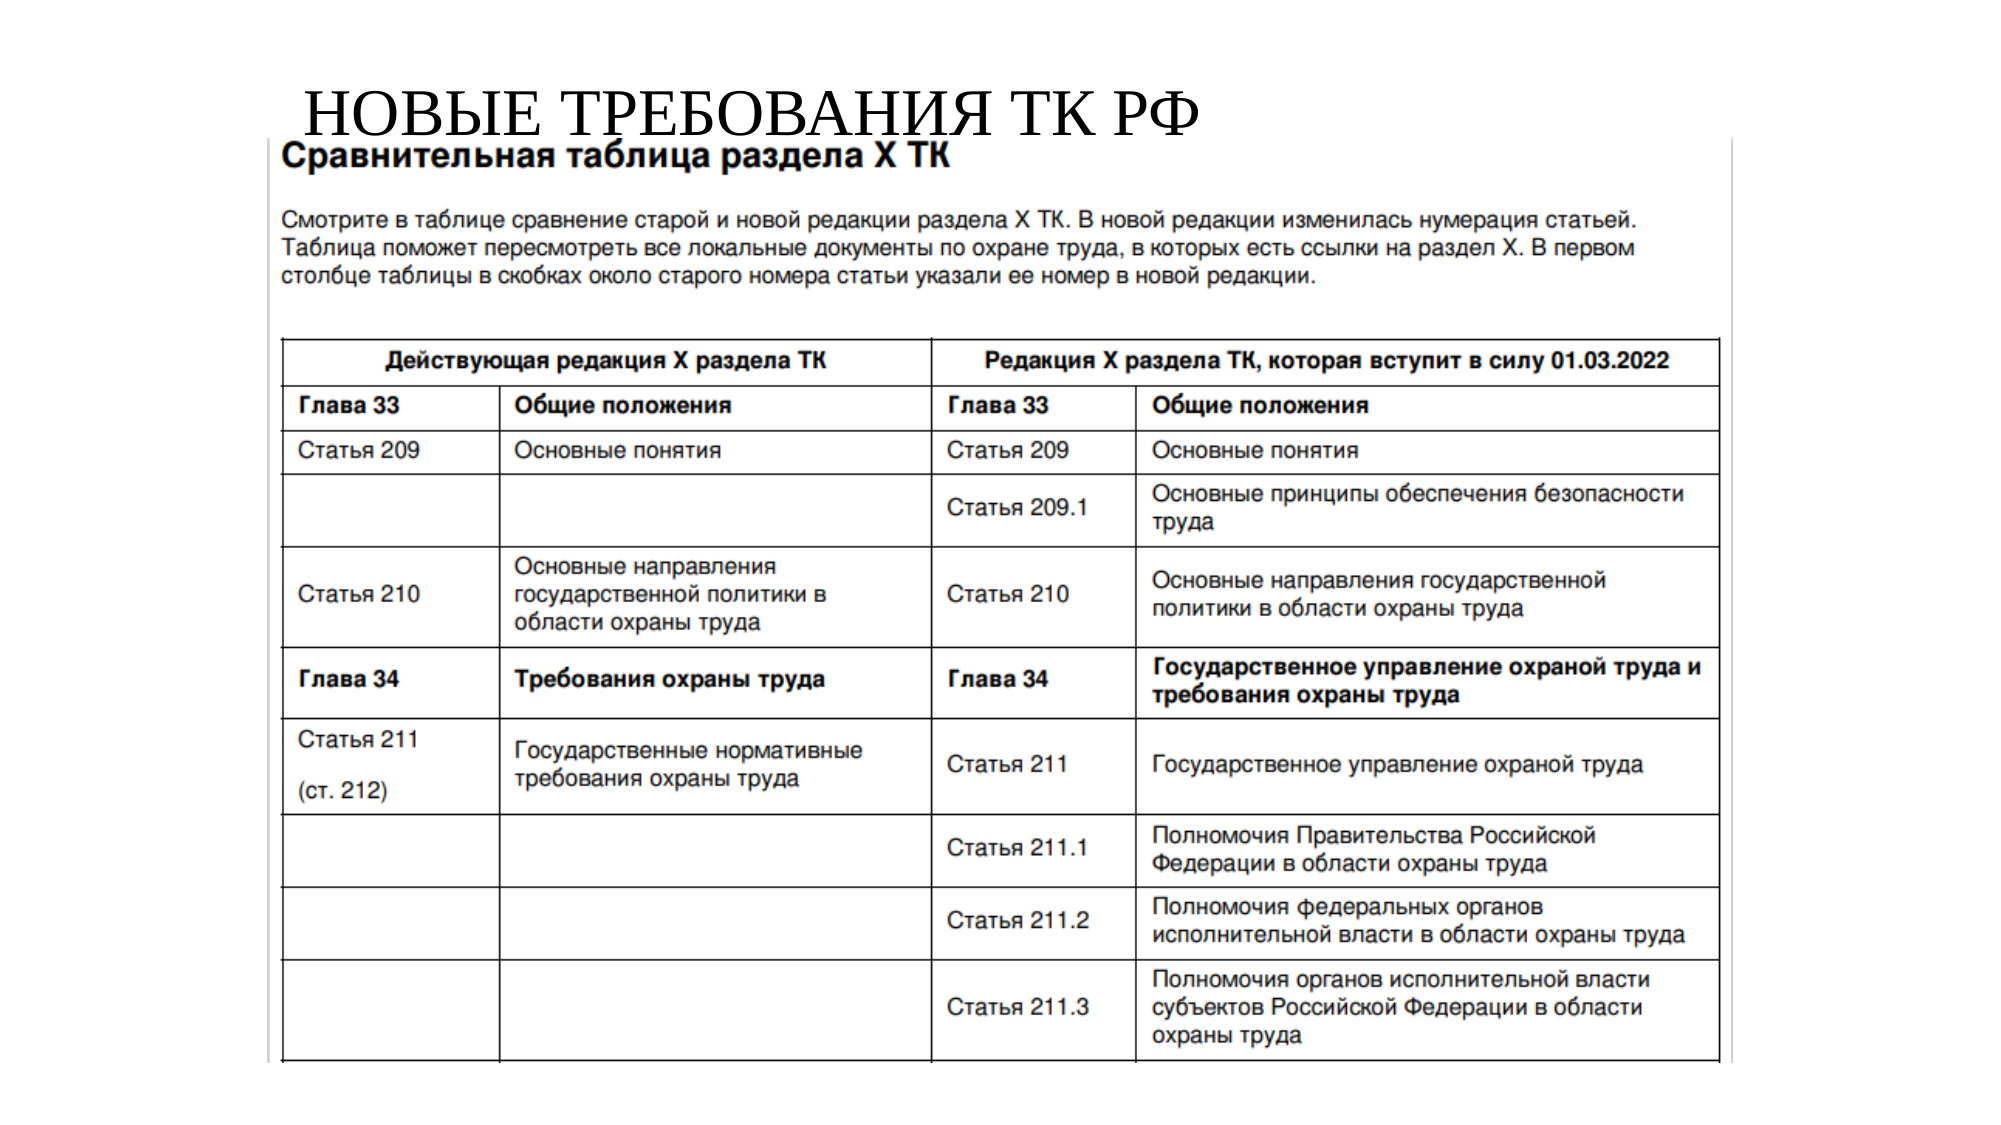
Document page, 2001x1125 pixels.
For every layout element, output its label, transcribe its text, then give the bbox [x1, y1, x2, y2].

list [267, 137, 1733, 1063]
title новые требования ТК РФ [288, 66, 1683, 137]
